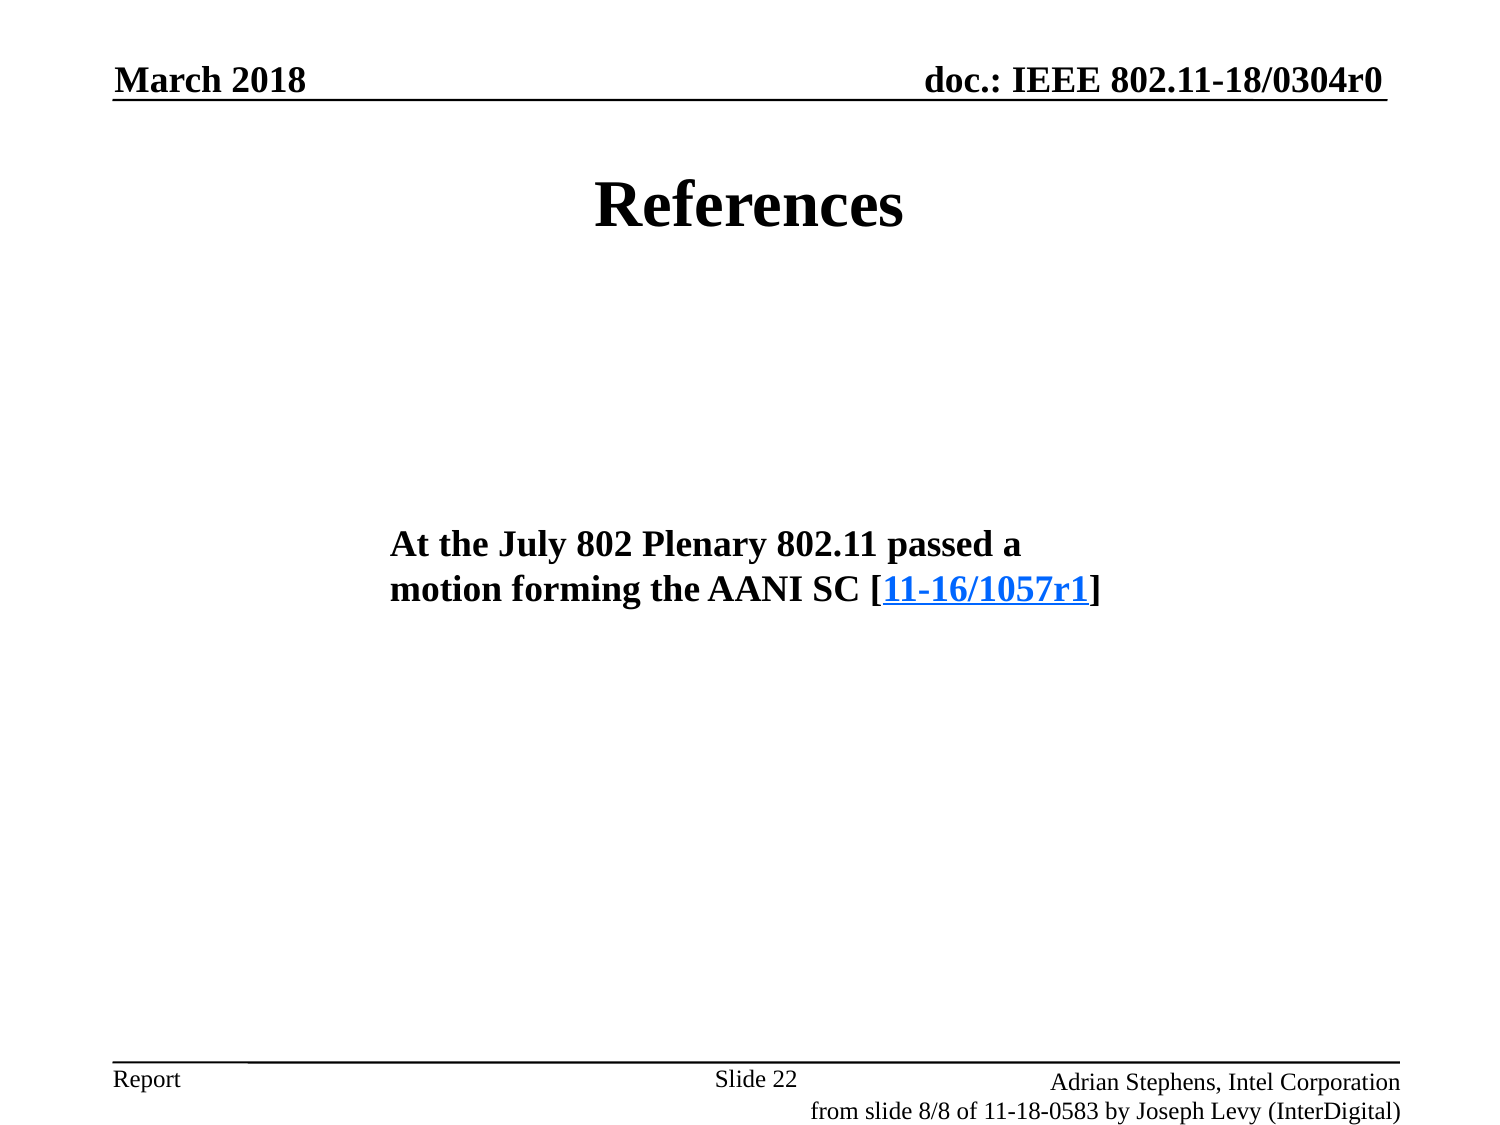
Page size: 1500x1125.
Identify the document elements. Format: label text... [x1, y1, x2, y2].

text_box At the July 802 Plenary 802.11 passed a motion forming the AANI SC [11-16/1057r1] [374, 511, 1125, 617]
footer Adrian Stephens, Intel Corporation [878, 1064, 1402, 1087]
text_box from slide 8/8 of 11-18-0583 by Joseph Levy (InterDigital) [343, 1087, 1417, 1125]
title References [112, 112, 1388, 288]
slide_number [114, 54, 374, 101]
slide_number Slide 22 [711, 1061, 801, 1093]
